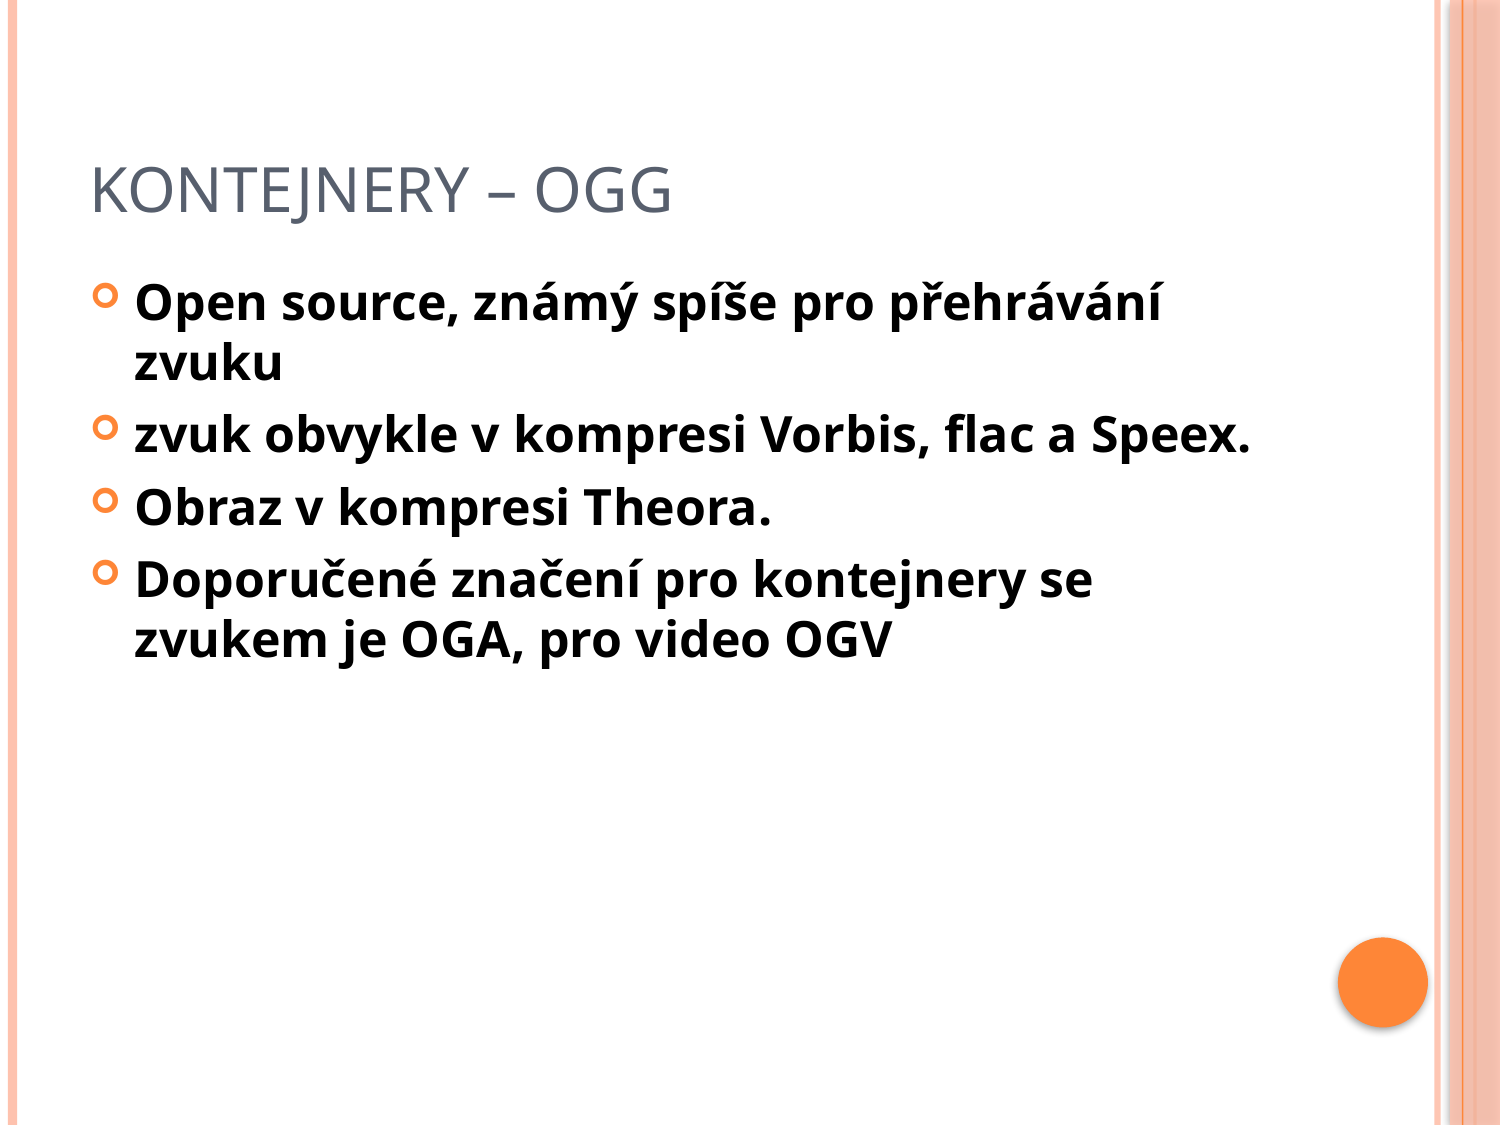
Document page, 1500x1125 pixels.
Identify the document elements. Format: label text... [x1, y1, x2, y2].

title Kontejnery – OGG [75, 45, 1300, 233]
list Open source, známý spíše pro přehrávání zvuku zvuk obvykle v kompresi Vorbis, flac a Speex. Obraz v kompresi Theora. Doporučené značení pro kontejnery se zvukem je OGA, pro video OGV [75, 262, 1300, 1062]
